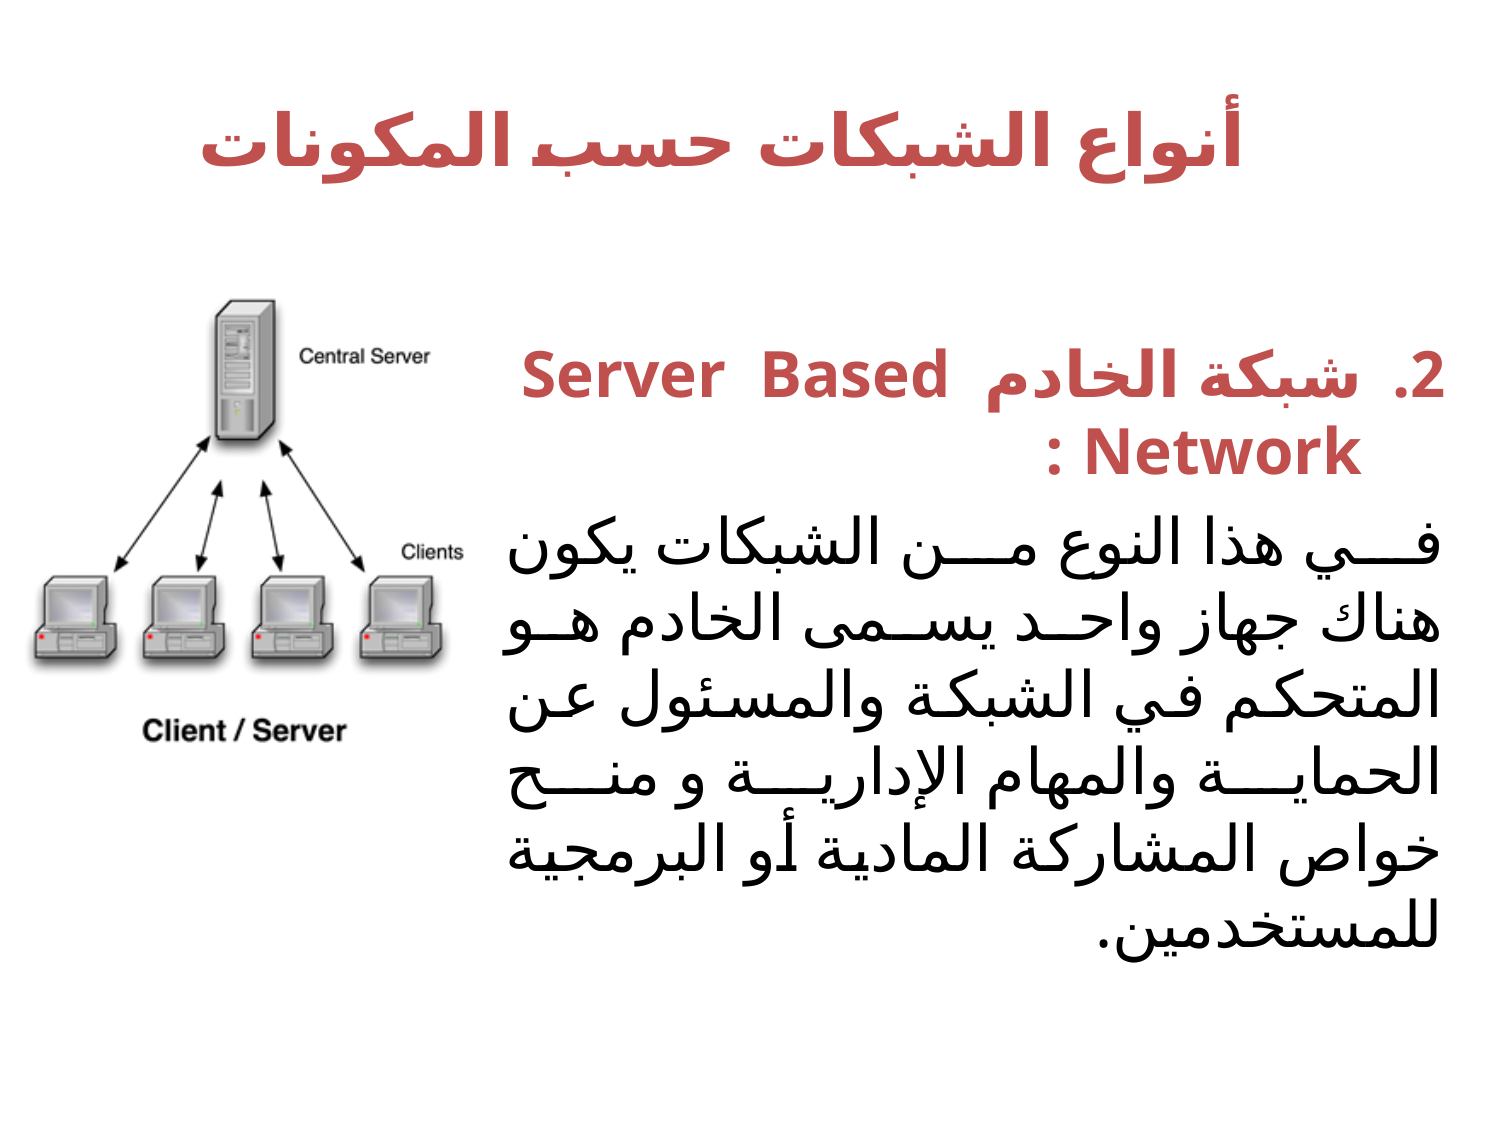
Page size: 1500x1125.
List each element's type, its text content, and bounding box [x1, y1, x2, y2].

title أنواع الشبكات حسب المكونات [100, 54, 1326, 220]
list شبكة الخادم Server Based Network : في هذا النوع من الشبكات يكون هناك جهاز واحد يسمى الخادم هو المتحكم في الشبكة والمسئول عن الحماية والمهام الإدارية و منح خواص المشاركة المادية أو البرمجية للمستخدمين. [490, 326, 1459, 969]
picture [17, 287, 526, 748]
